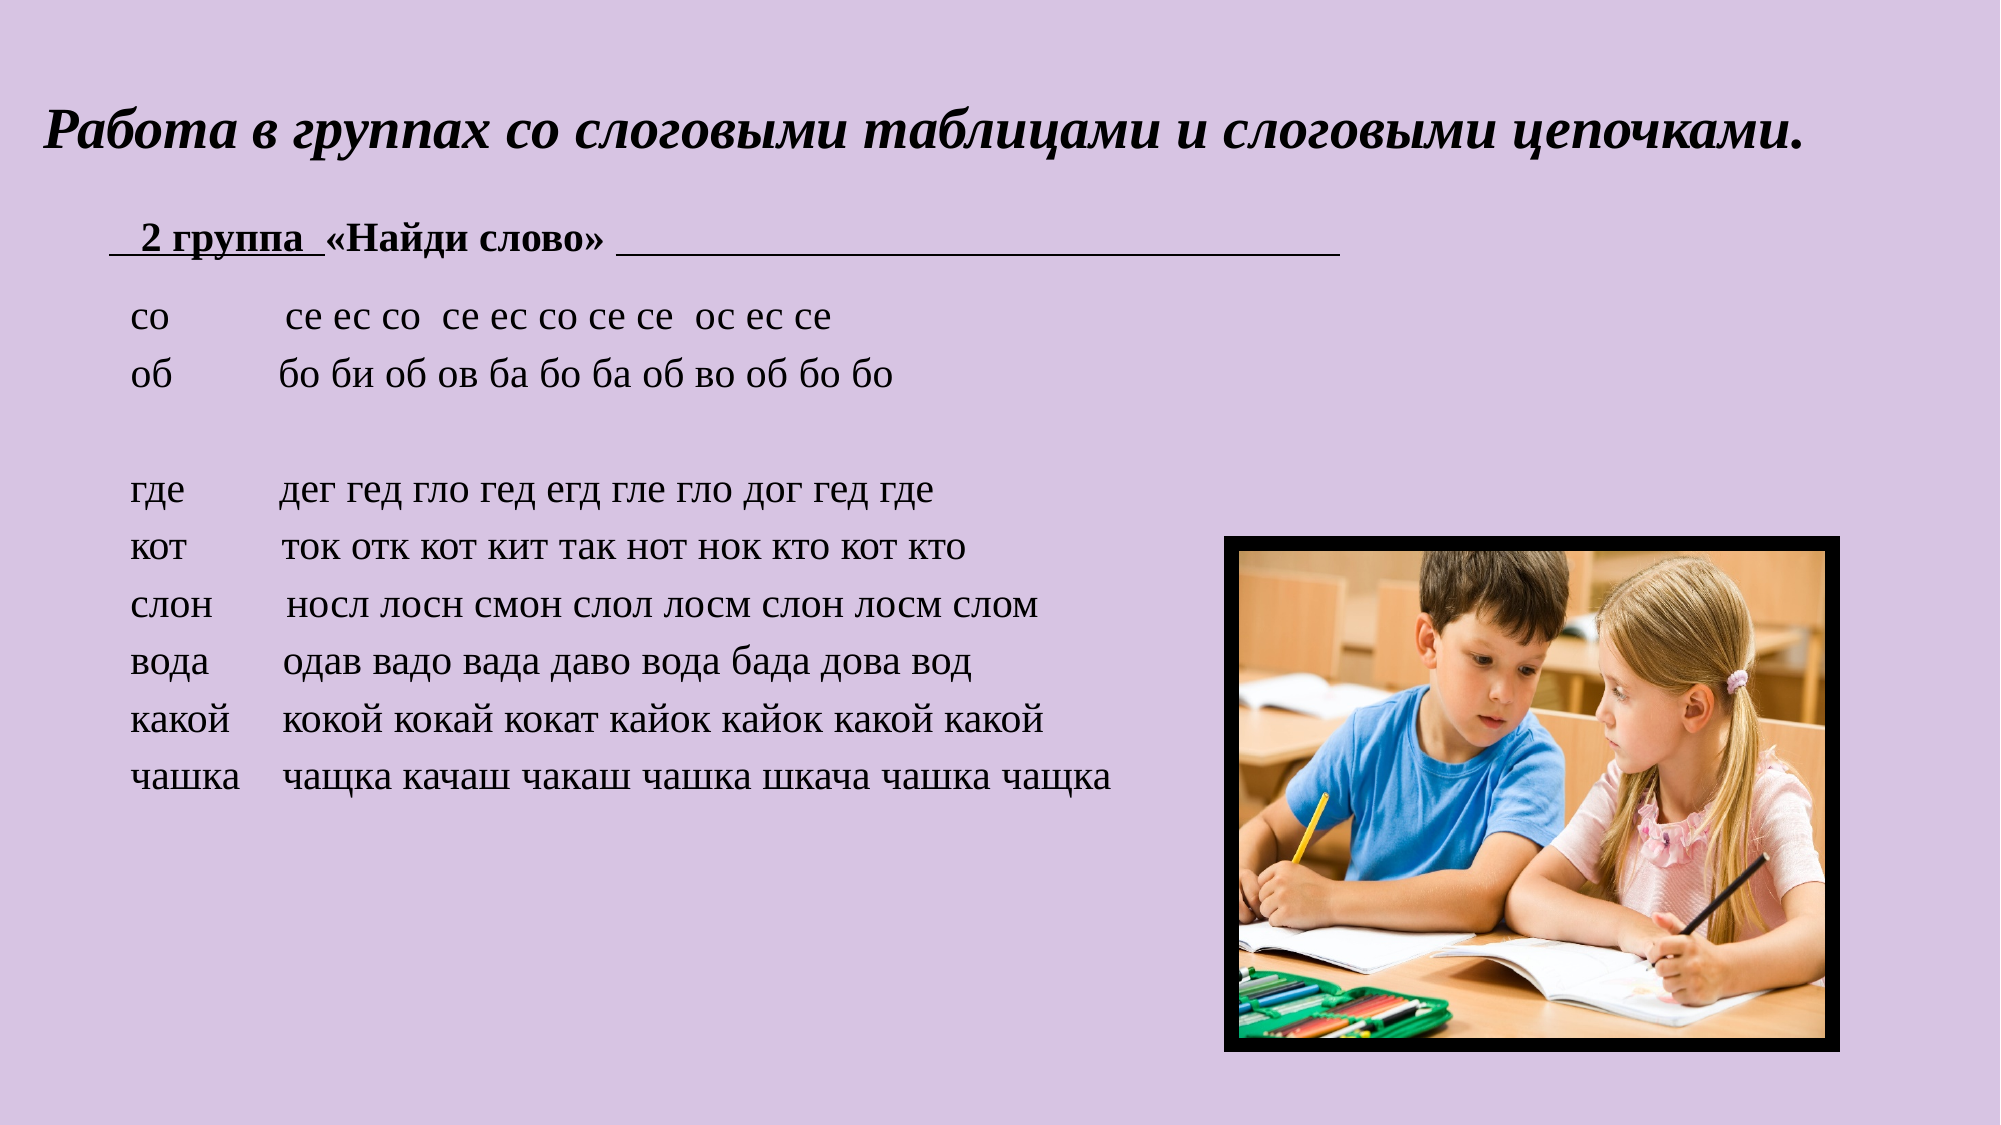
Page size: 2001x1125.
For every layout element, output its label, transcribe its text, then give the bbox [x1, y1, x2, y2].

chart [333, 240, 1279, 1007]
list Работа в группах со слоговыми таблицами и слоговыми цепочками. [28, 0, 1863, 1014]
picture [1238, 550, 1825, 1038]
text_box 2 группа «Найди слово» со се ес со се ес со се се ос ес се об бо би об ов ба бо ба об во об бо бо где дег гед гло гед егд гле гло дог гед где кот ток отк кот кит так нот нок кто кот кто слон носл лосн смон слол лосм слон лосм слом вода одав вадо вада даво вода бада дова вод какой кокой кокай кокат кайок кайок какой какой чашка чащка качаш чакаш чашка шкача чашка чащка [94, 194, 1971, 846]
